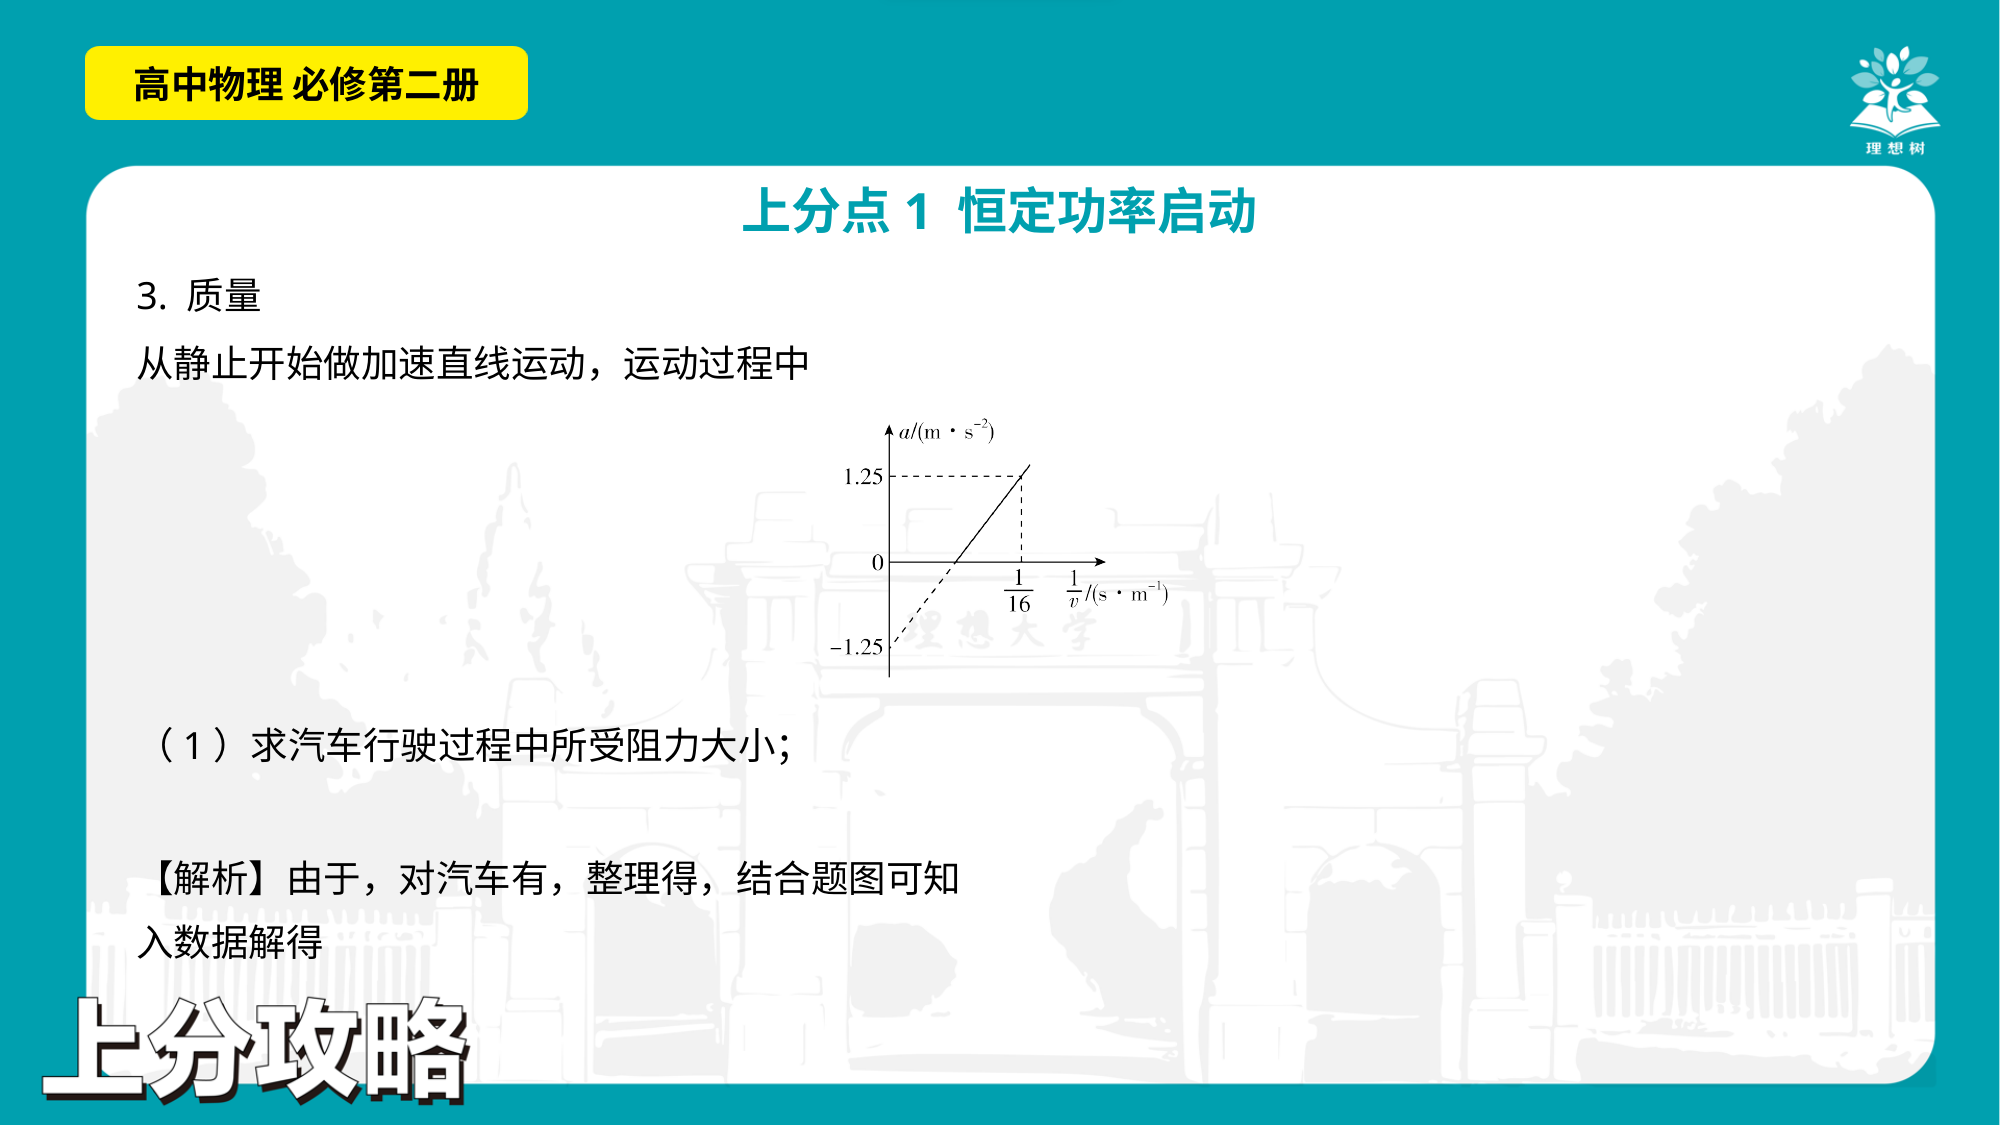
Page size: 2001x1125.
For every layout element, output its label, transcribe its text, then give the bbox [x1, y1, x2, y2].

picture [0, 0, 2000, 1125]
text_box （1）求汽车行驶过程中所受阻力大小； [136, 700, 1865, 761]
